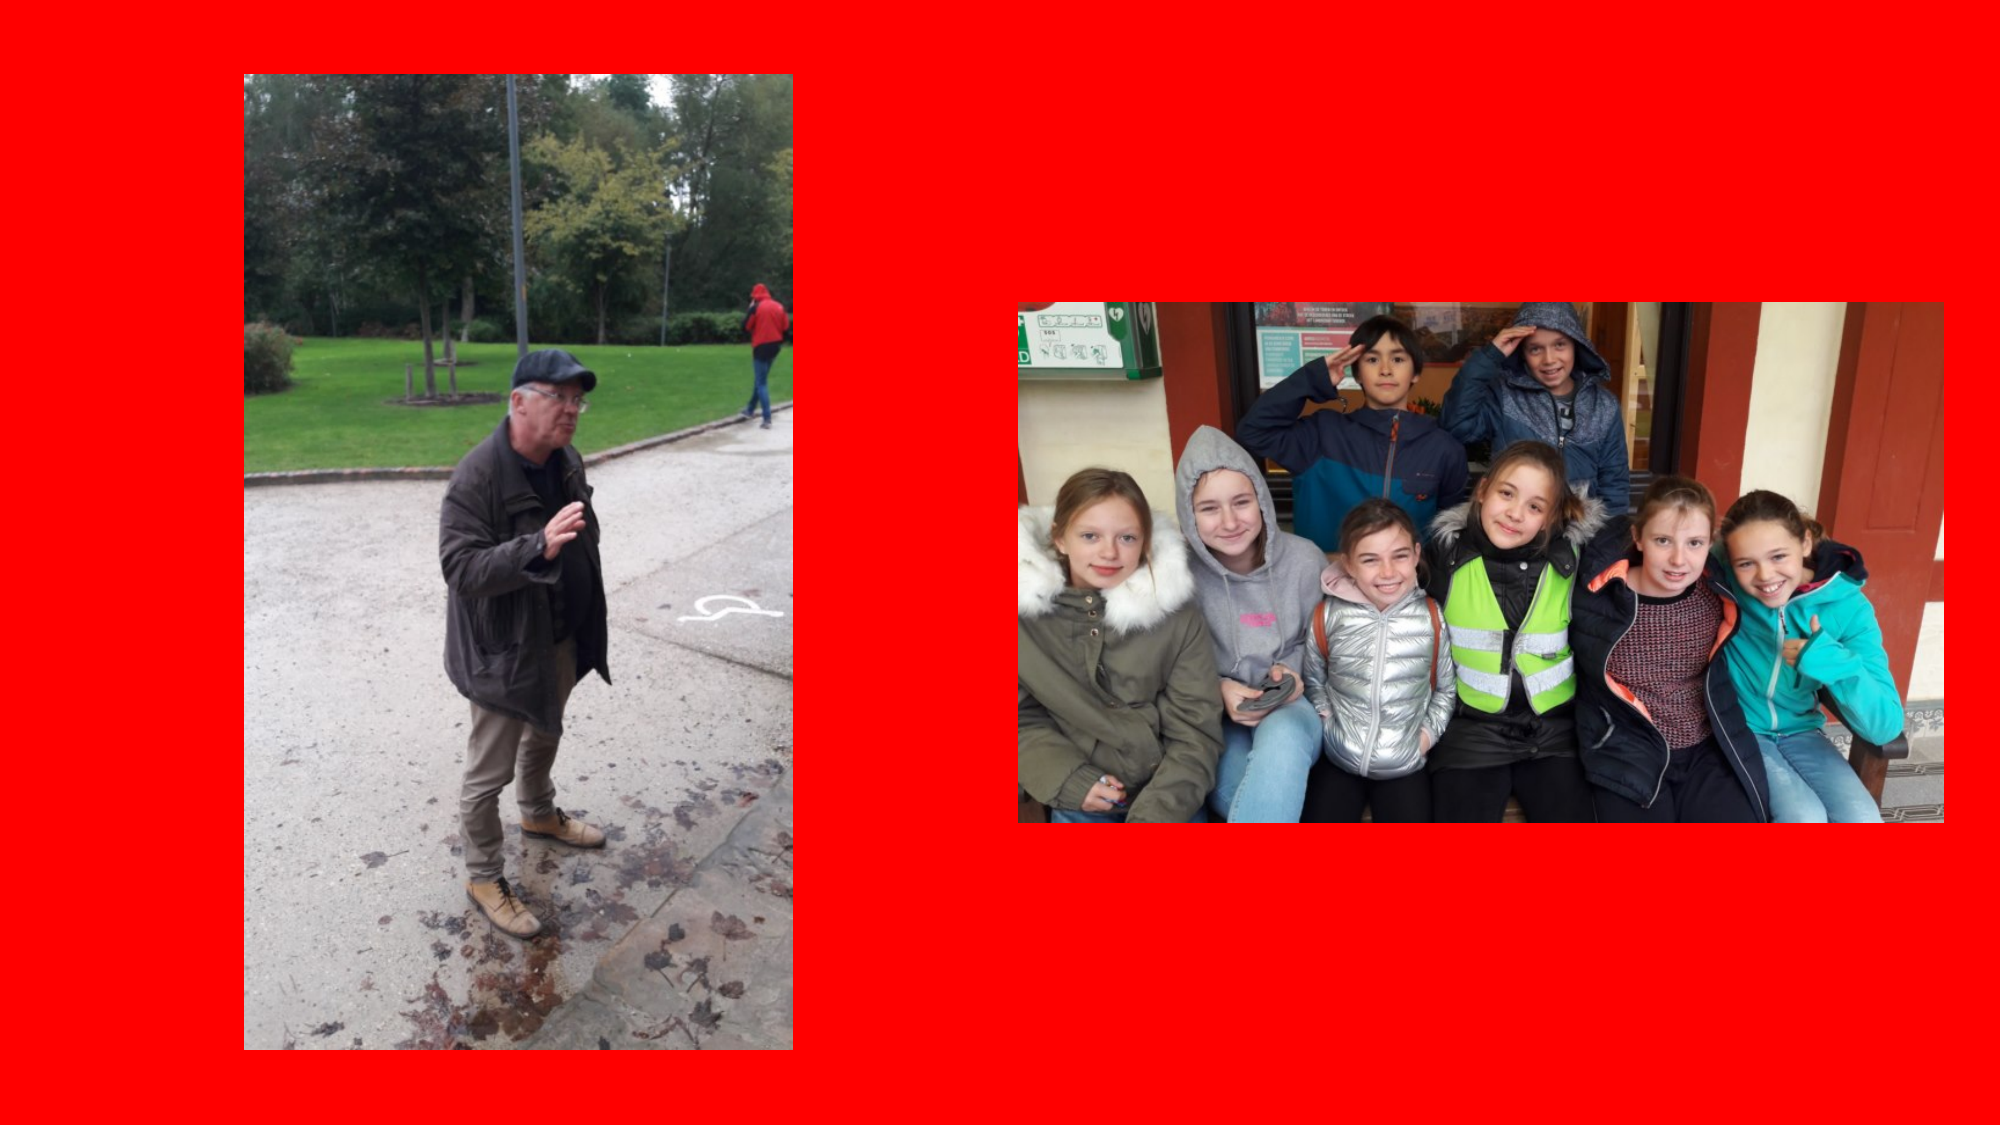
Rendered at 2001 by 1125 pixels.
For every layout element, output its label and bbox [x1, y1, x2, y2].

picture [1018, 302, 1944, 823]
picture [244, 74, 793, 1050]
